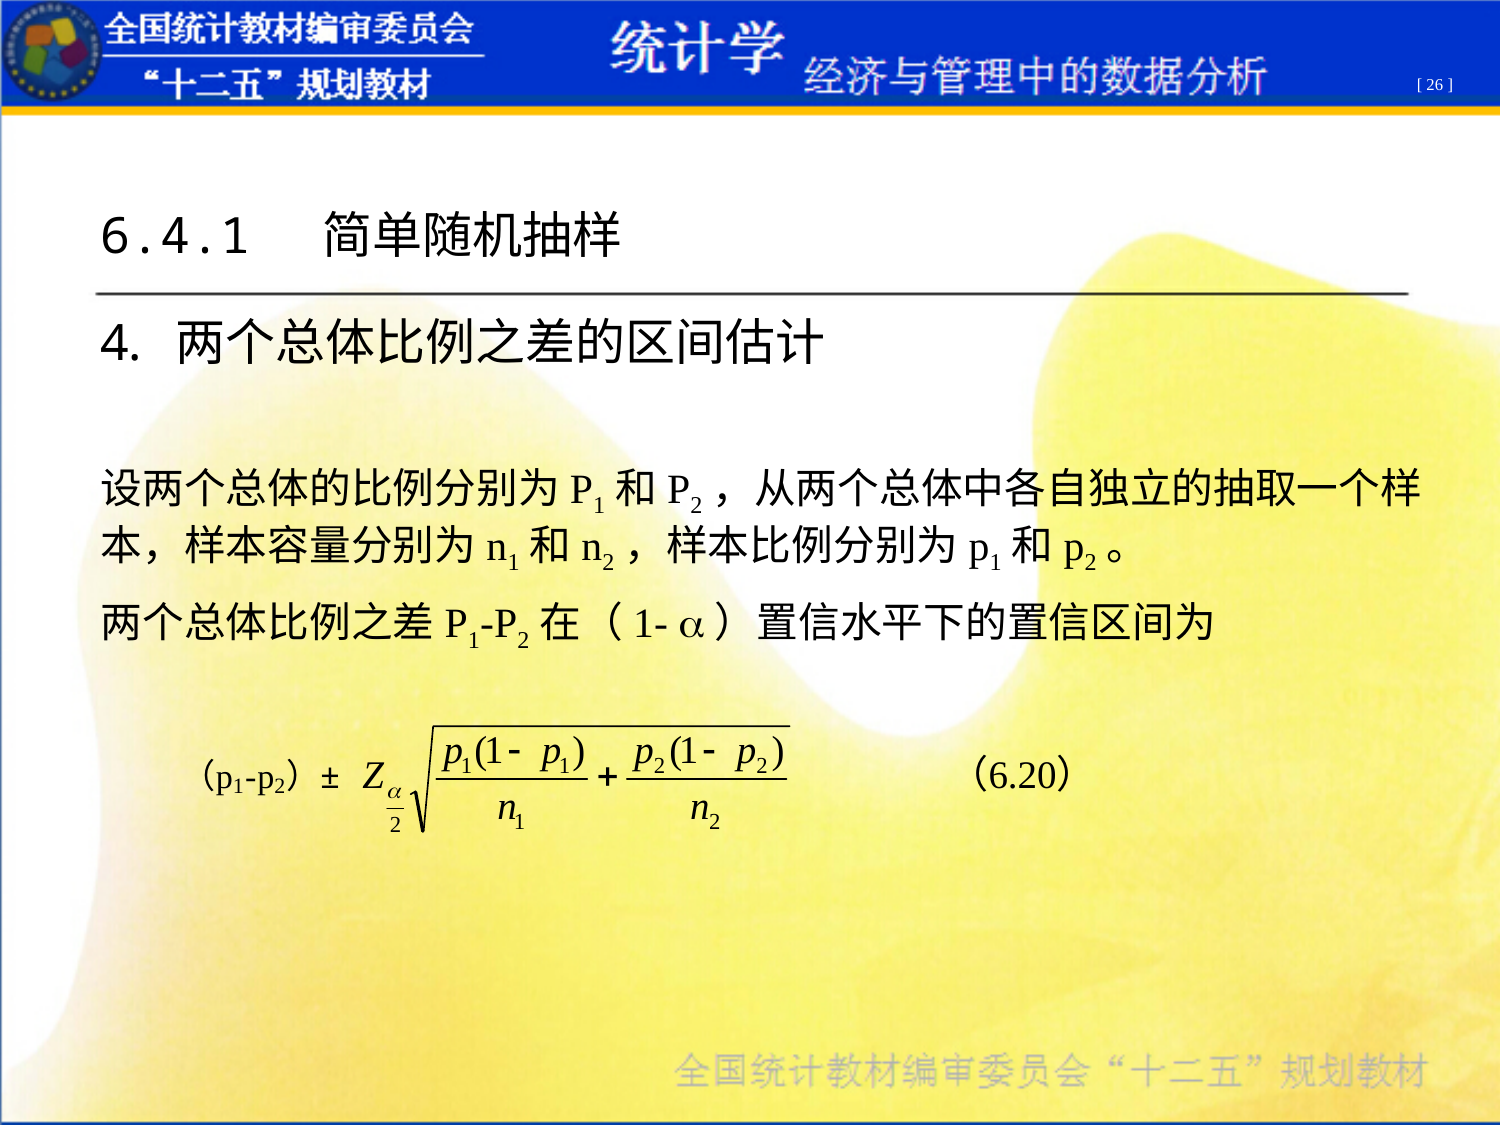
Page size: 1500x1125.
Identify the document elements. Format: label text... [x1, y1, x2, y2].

text_box [ 26 ] [1364, 66, 1468, 142]
text_box 6.4.1 简单随机抽样 [85, 196, 1468, 271]
picture [0, 1, 1500, 1125]
text_box 两个总体比例之差的区间估计 设两个总体的比例分别为P1和P2，从两个总体中各自独立的抽取一个样本，样本容量分别为n1和n2，样本比例分别为p1和p2。 两个总体比例之差P1-P2在（1- ）置信水平下的置信区间为 [85, 302, 1447, 661]
